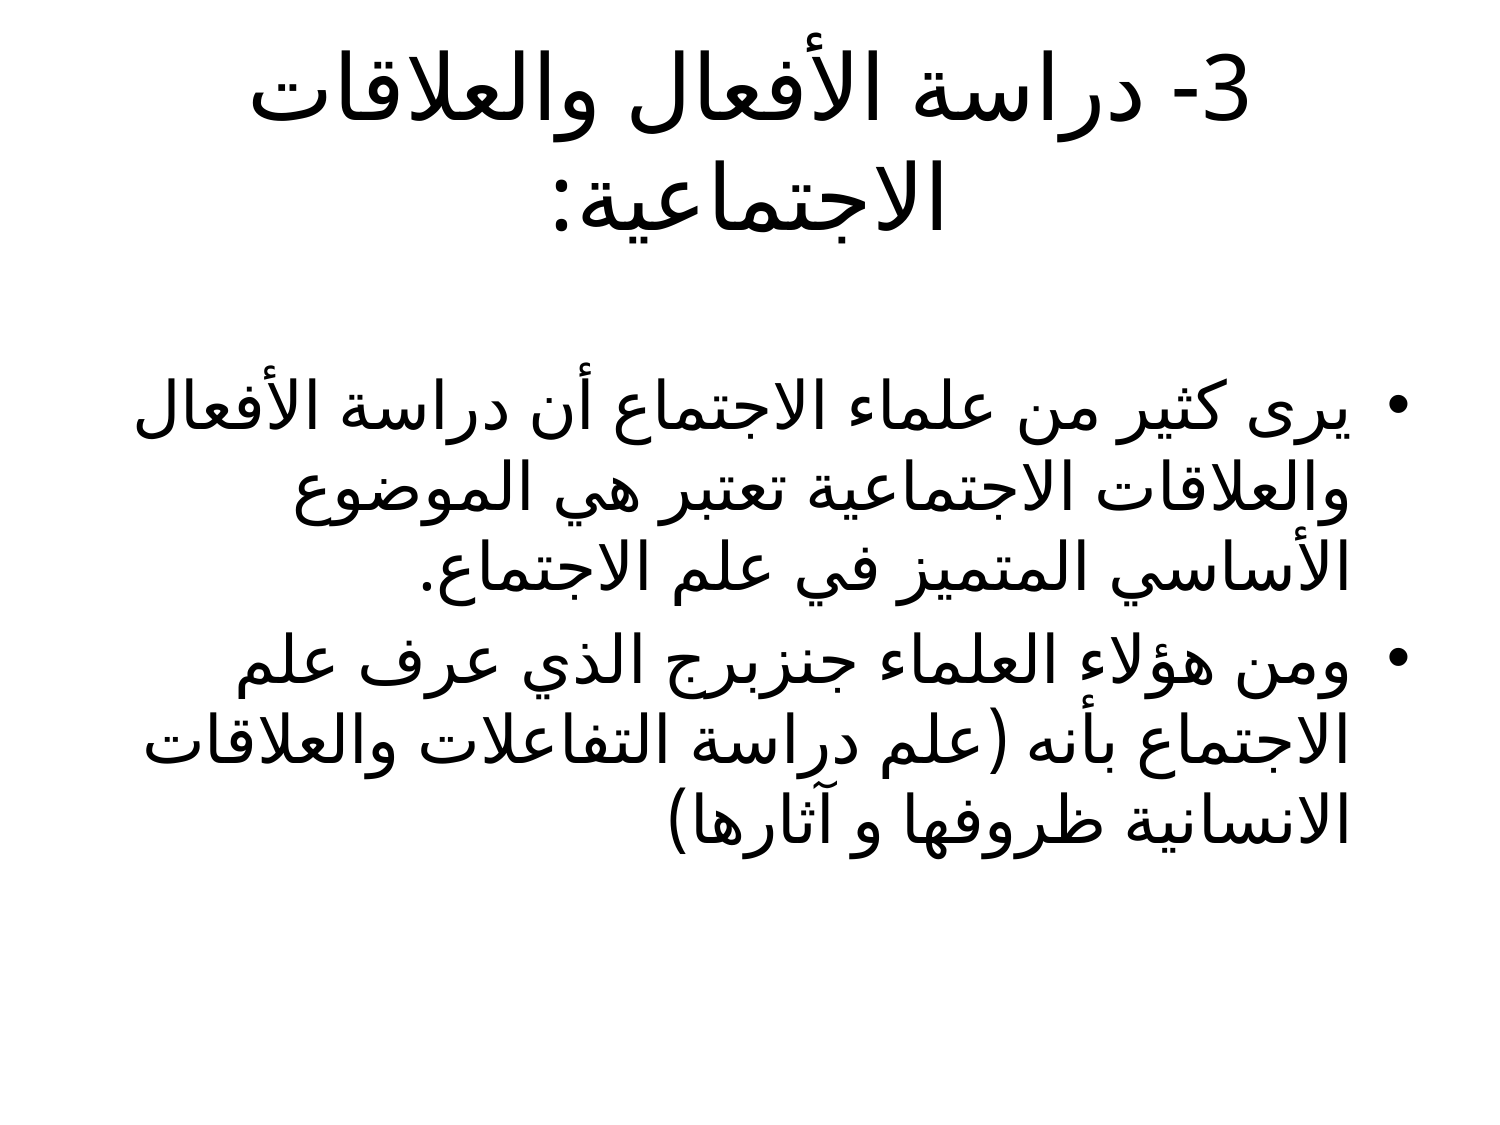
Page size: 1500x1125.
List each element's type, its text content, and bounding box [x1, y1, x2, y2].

list يرى كثير من علماء الاجتماع أن دراسة الأفعال والعلاقات الاجتماعية تعتبر هي الموضوع الأساسي المتميز في علم الاجتماع. ومن هؤلاء العلماء جنزبرج الذي عرف علم الاجتماع بأنه (علم دراسة التفاعلات والعلاقات الانسانية ظروفها و آثارها) [75, 262, 1425, 1005]
title 3- دراسة الأفعال والعلاقات الاجتماعية: [75, 45, 1425, 233]
